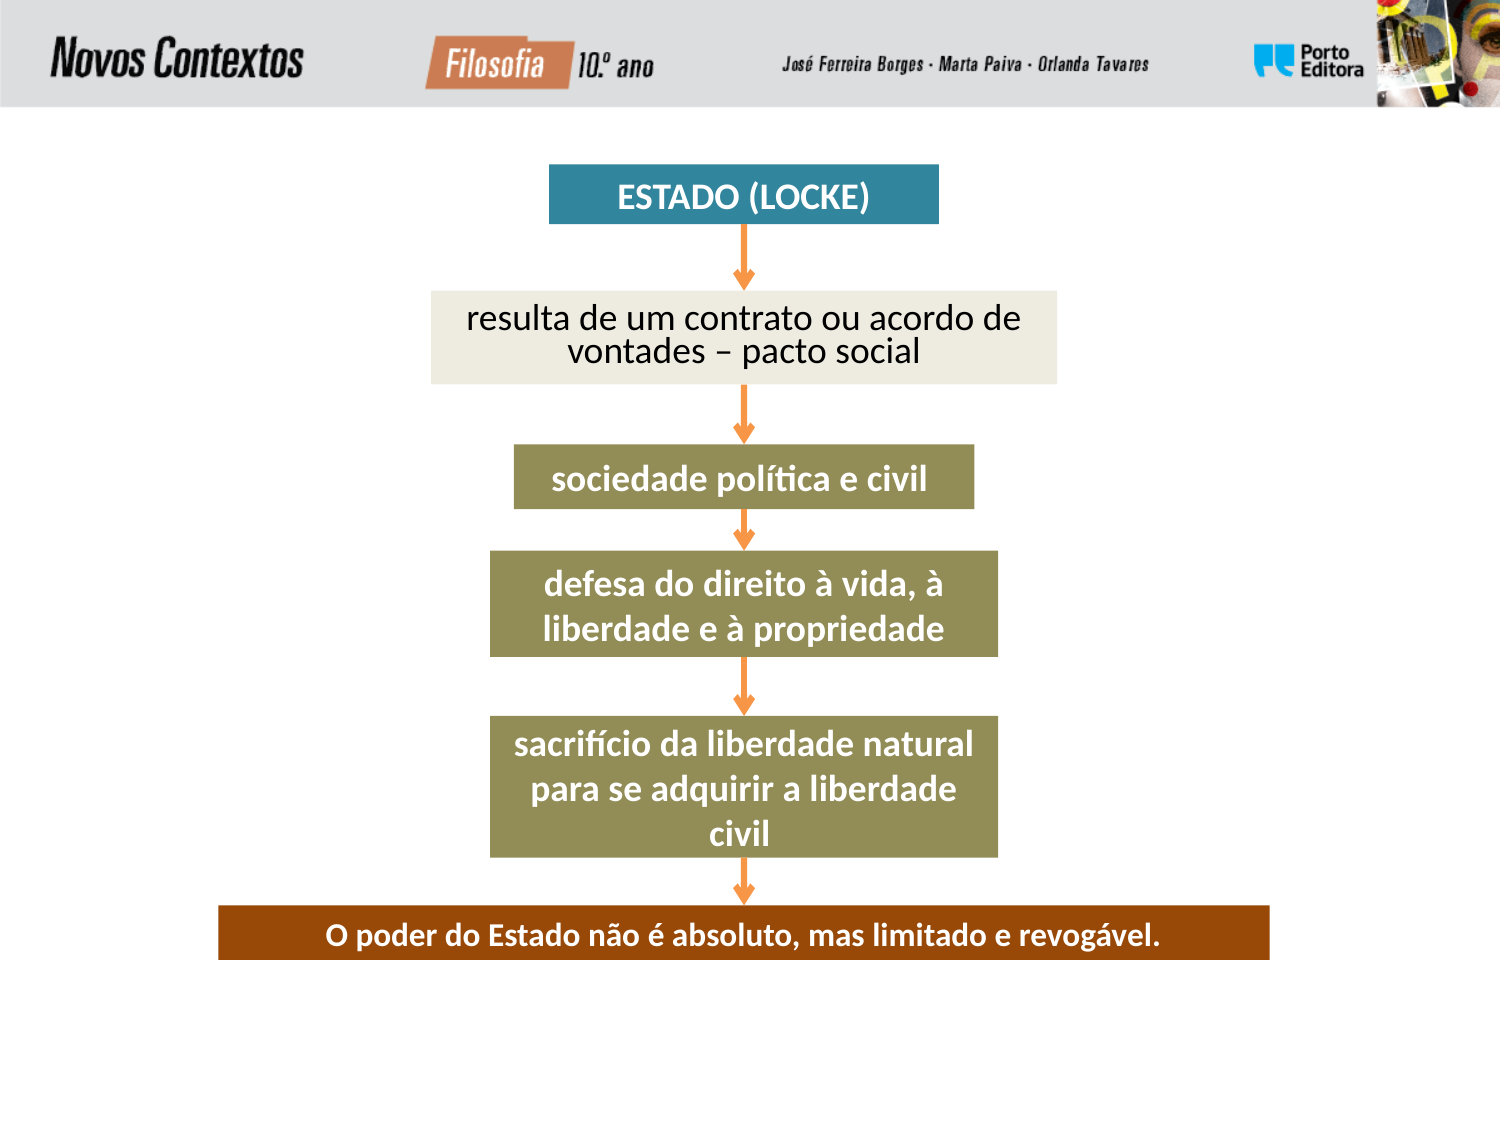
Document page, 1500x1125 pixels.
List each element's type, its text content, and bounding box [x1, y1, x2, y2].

text_box ESTADO (LOCKE) [549, 164, 939, 225]
picture [0, 0, 1500, 153]
text_box defesa do direito à vida, à liberdade e à propriedade [488, 549, 1000, 659]
text_box sociedade política e civil [512, 442, 977, 511]
text_box O poder do Estado não é absoluto, mas limitado e revogável. [218, 905, 1270, 960]
text_box resulta de um contrato ou acordo de vontades – pacto social [429, 289, 1059, 387]
text_box sacrifício da liberdade natural para se adquirir a liberdade civil [488, 714, 1000, 860]
